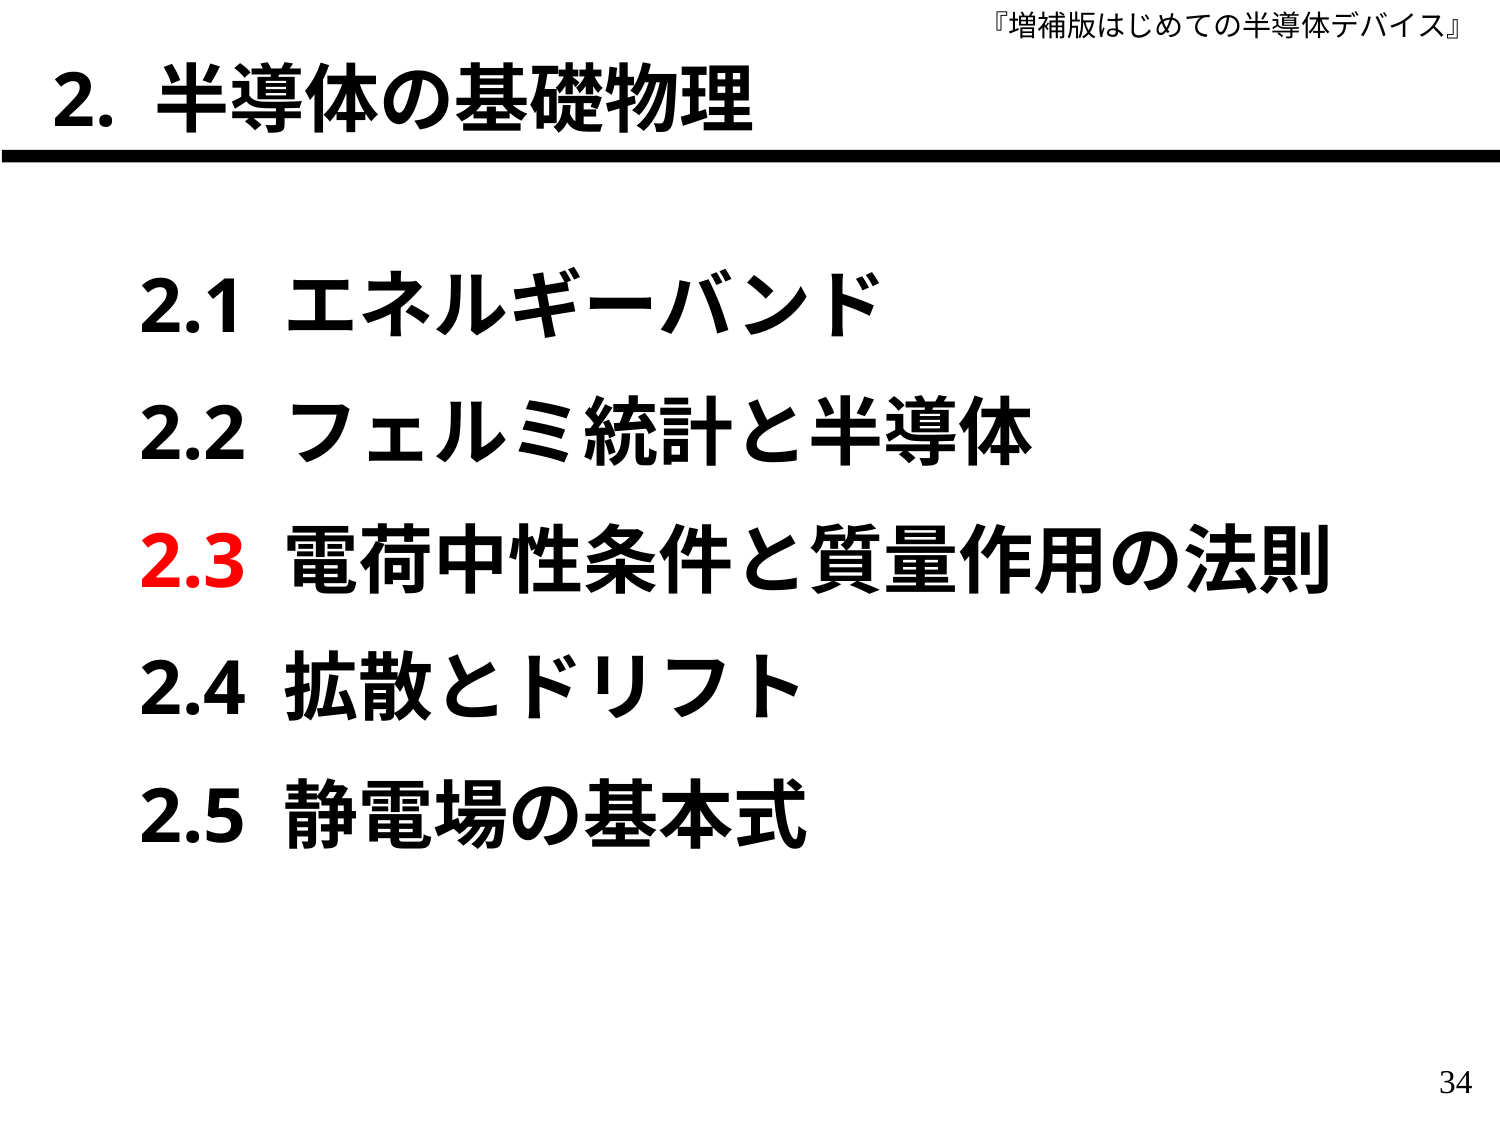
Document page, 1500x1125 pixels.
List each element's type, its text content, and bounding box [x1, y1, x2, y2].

list 2.1 エネルギーバンド 2.2 フェルミ統計と半導体 2.3 電荷中性条件と質量作用の法則 2.4 拡散とドリフト 2.5 静電場の基本式 [123, 249, 1365, 905]
slide_number 34 [1175, 1042, 1488, 1118]
title 2. 半導体の基礎物理 [37, 30, 1500, 163]
